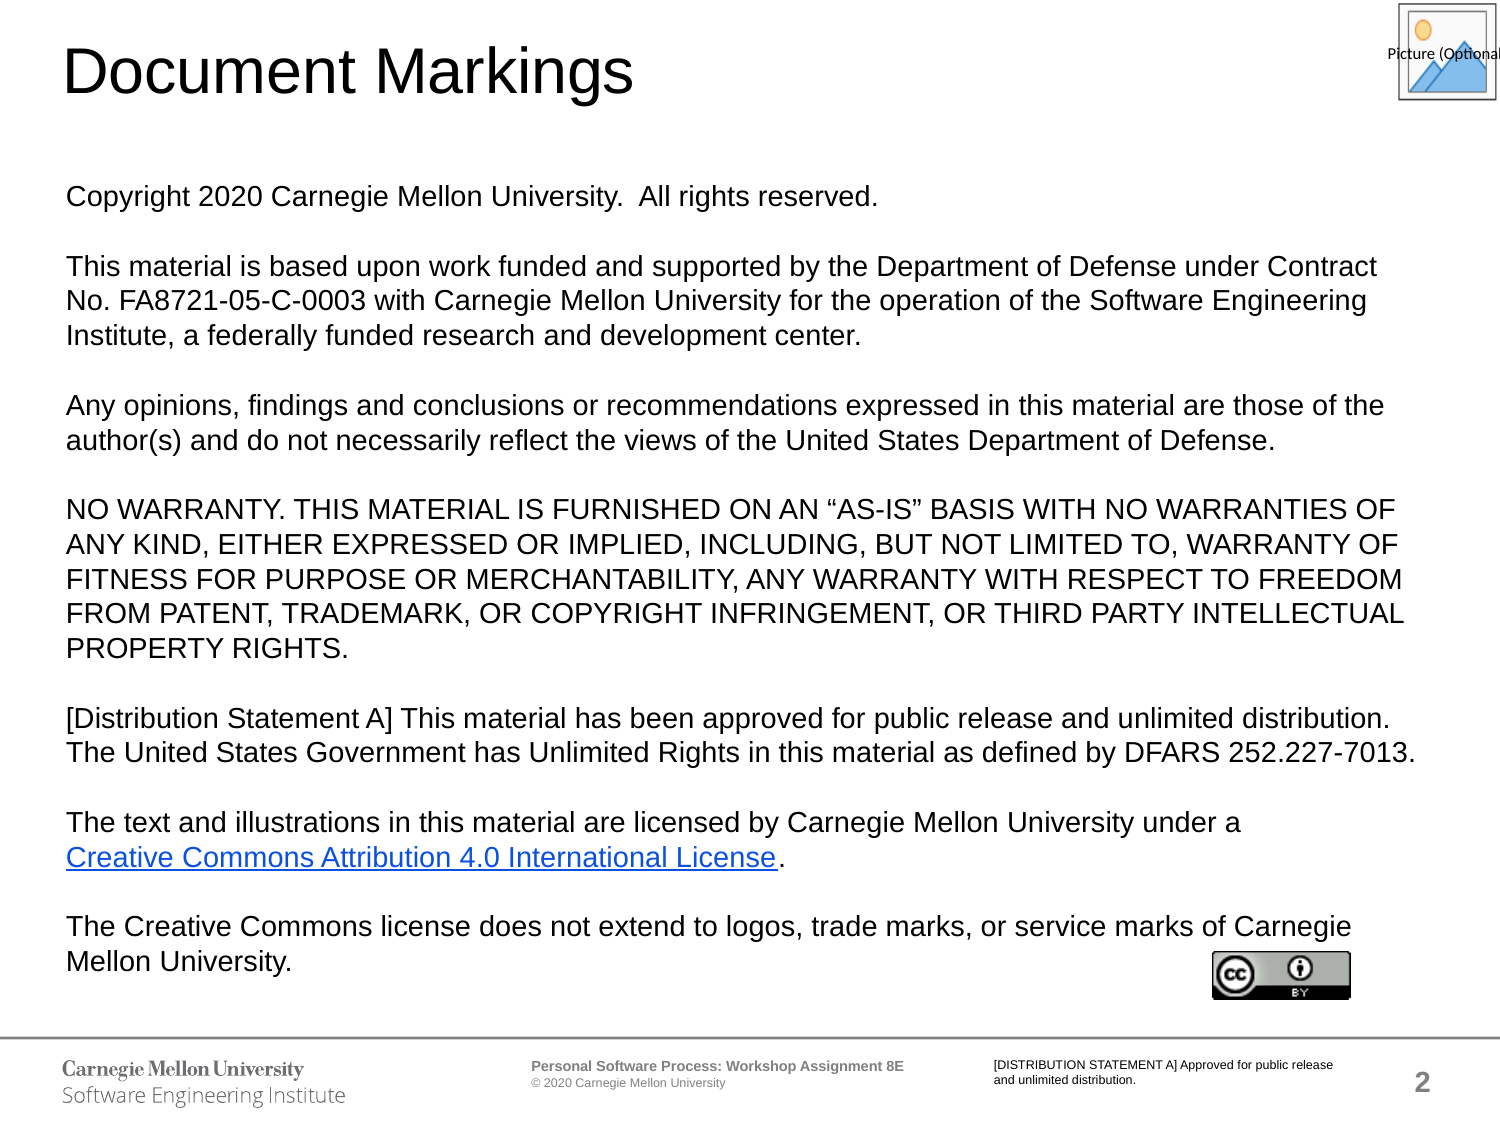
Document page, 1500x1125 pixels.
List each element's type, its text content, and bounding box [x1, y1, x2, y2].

title Document Markings [62, 91, 1338, 182]
list Copyright 2020 Carnegie Mellon University. All rights reserved. This material is based upon work funded and supported by the Department of Defense under Contract No. FA8721-05-C-0003 with Carnegie Mellon University for the operation of the Software Engineering Institute, a federally funded research and development center. Any opinions, findings and conclusions or recommendations expressed in this material are those of the author(s) and do not necessarily reflect the views of the United States Department of Defense. NO WARRANTY. THIS MATERIAL IS FURNISHED ON AN “AS-IS” BASIS WITH NO WARRANTIES OF ANY KIND, EITHER EXPRESSED OR IMPLIED, INCLUDING, BUT NOT LIMITED TO, WARRANTY OF FITNESS FOR PURPOSE OR MERCHANTABILITY, ANY WARRANTY WITH RESPECT TO FREEDOM FROM PATENT, TRADEMARK, OR COPYRIGHT INFRINGEMENT, OR THIRD PARTY INTELLECTUAL PROPERTY RIGHTS. [Distribution Statement A] This material has been approved for public release and unlimited distribution. The United States Government has Unlimited Rights in this material as defined by DFARS 252.227-7013. The text and illustrations in this material are licensed by Carnegie Mellon University under a Creative Commons Attribution 4.0 International License. The Creative Commons license does not extend to logos, trade marks, or service marks of Carnegie Mellon University. [65, 177, 1431, 1000]
picture [1394, 0, 1500, 105]
picture [1212, 951, 1351, 1000]
text_box [0, 0, 1394, 91]
